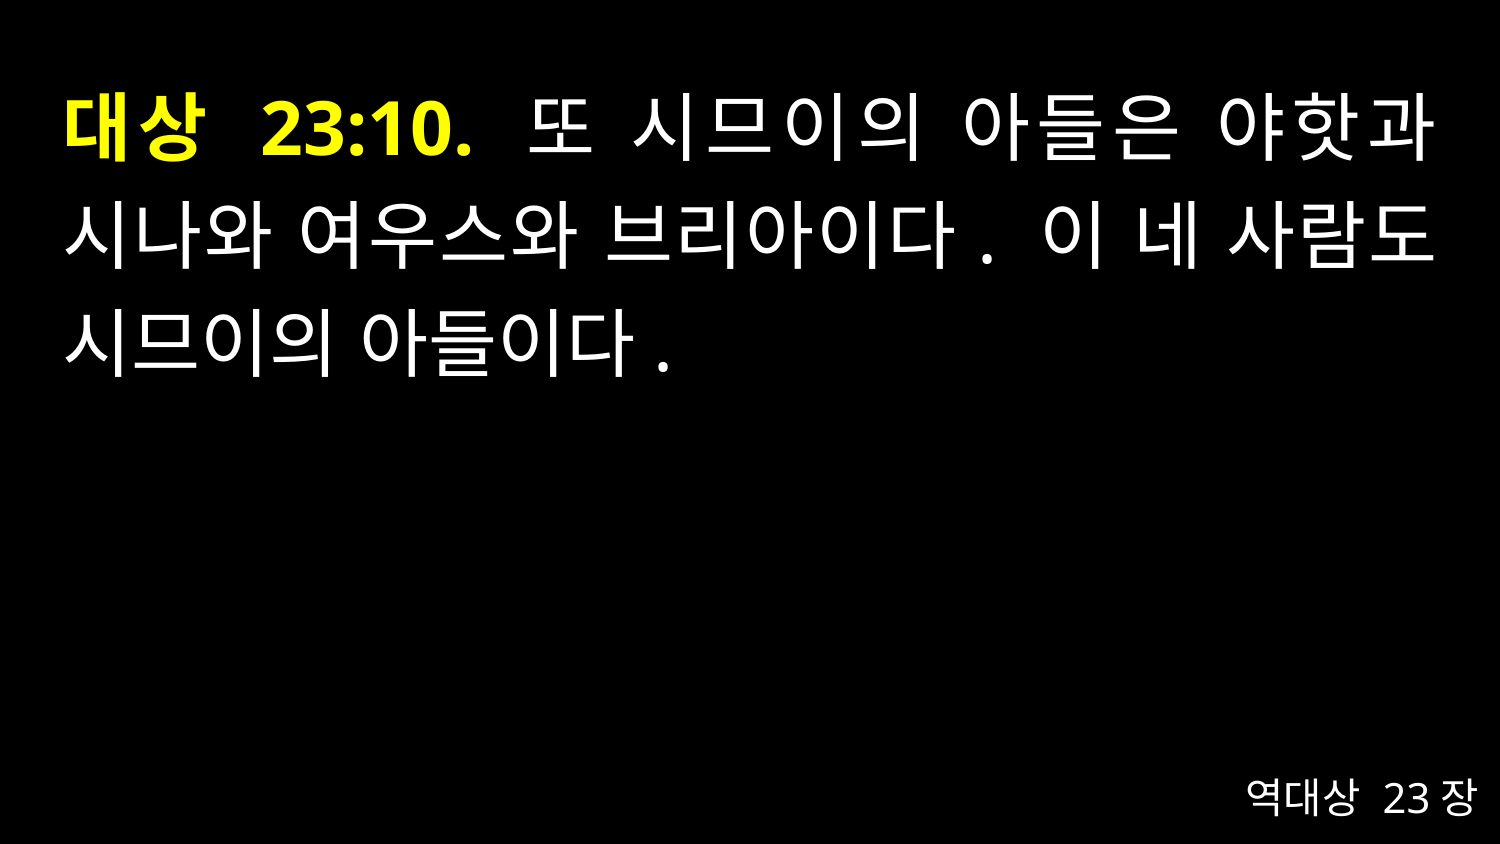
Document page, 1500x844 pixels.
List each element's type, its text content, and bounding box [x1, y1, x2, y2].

subtitle 역대상 23장 [916, 770, 1500, 844]
title 대상 23:10. 또 시므이의 아들은 야핫과 시나와 여우스와 브리아이다. 이 네 사람도 시므이의 아들이다. [0, 0, 1500, 844]
